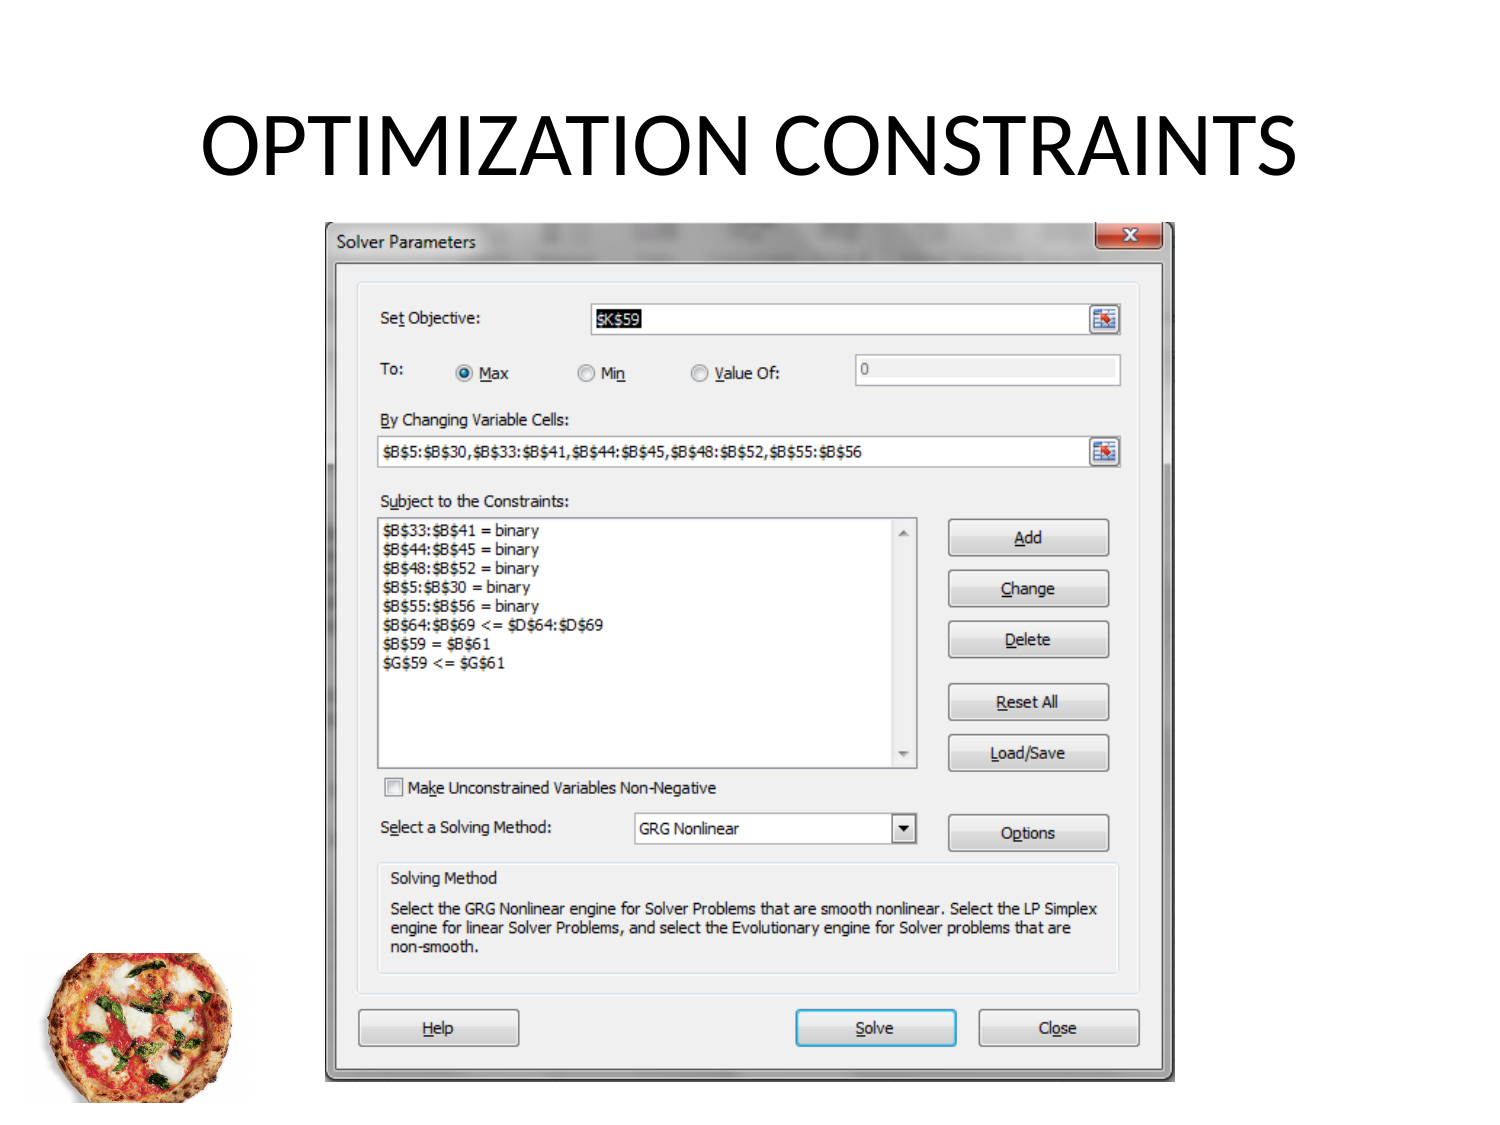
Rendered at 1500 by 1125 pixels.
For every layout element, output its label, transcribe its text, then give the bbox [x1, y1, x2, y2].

picture [24, 952, 252, 1105]
picture [324, 222, 1175, 1082]
title OPTIMIZATION CONSTRAINTS [75, 45, 1425, 233]
